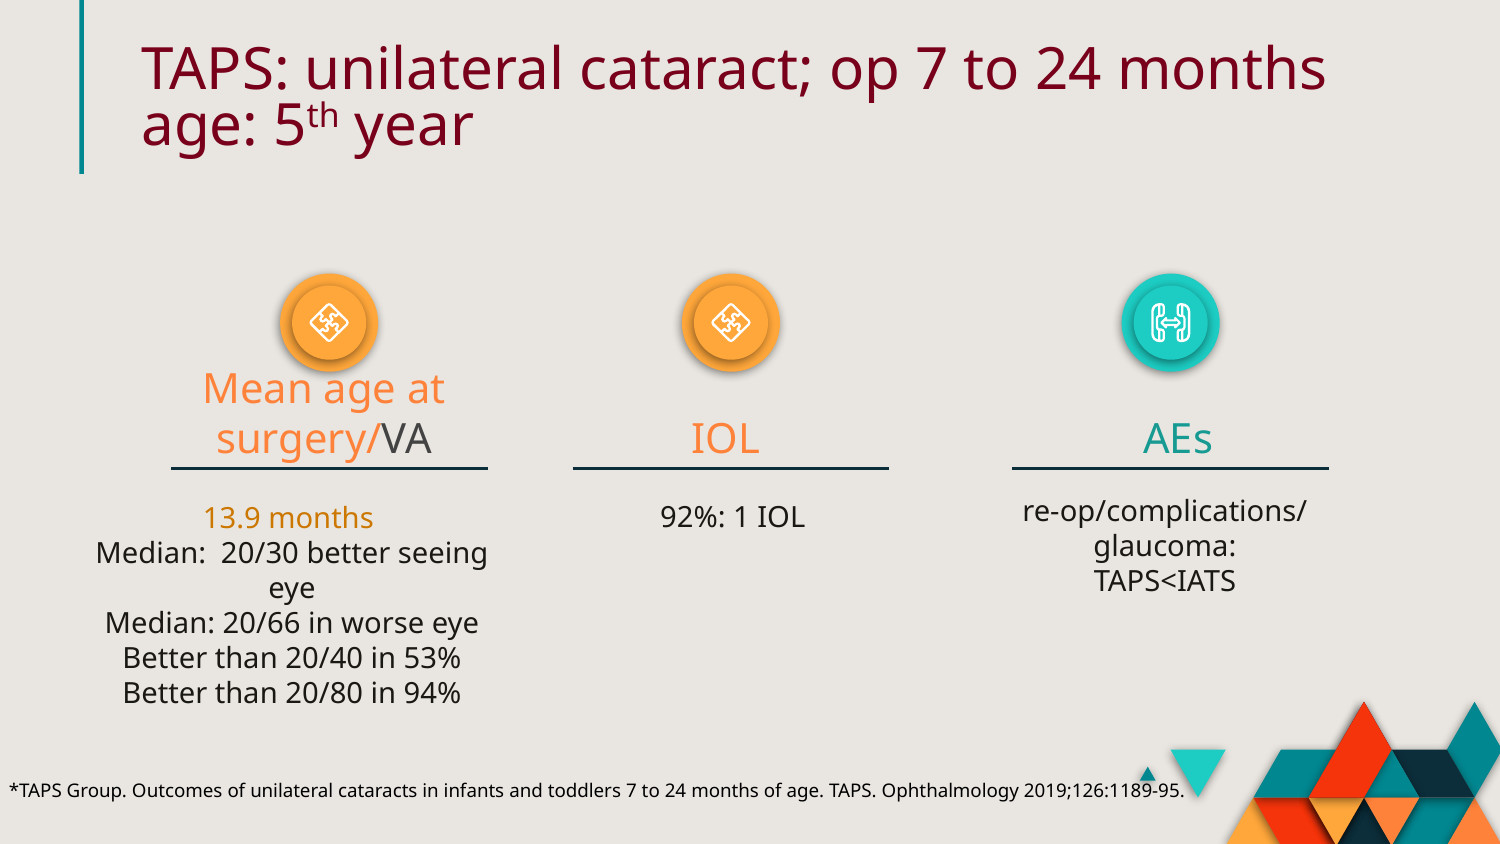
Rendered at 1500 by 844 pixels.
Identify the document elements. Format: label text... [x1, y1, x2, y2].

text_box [1121, 273, 1220, 372]
subtitle Mean age at surgery/VA [112, 382, 514, 477]
title TAPS: unilateral cataract; op 7 to 24 months age: 5th year [126, 76, 1475, 172]
text_box *TAPS Group. Outcomes of unilateral cataracts in infants and toddlers 7 to 24 months of age. TAPS. Ophthalmology 2019;126:1189-95. [0, 770, 1199, 809]
subtitle 13.9 months Median: 20/30 better seeing eye Median: 20/66 in worse eye Better than 20/40 in 53% Better than 20/80 in 94% [68, 484, 517, 622]
text_box re-op/complications/glaucoma: TAPS<IATS [938, 477, 1392, 614]
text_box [279, 273, 379, 372]
text_box IOL [514, 382, 895, 477]
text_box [681, 273, 781, 372]
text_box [1150, 302, 1191, 343]
text_box AEs [895, 382, 1462, 477]
